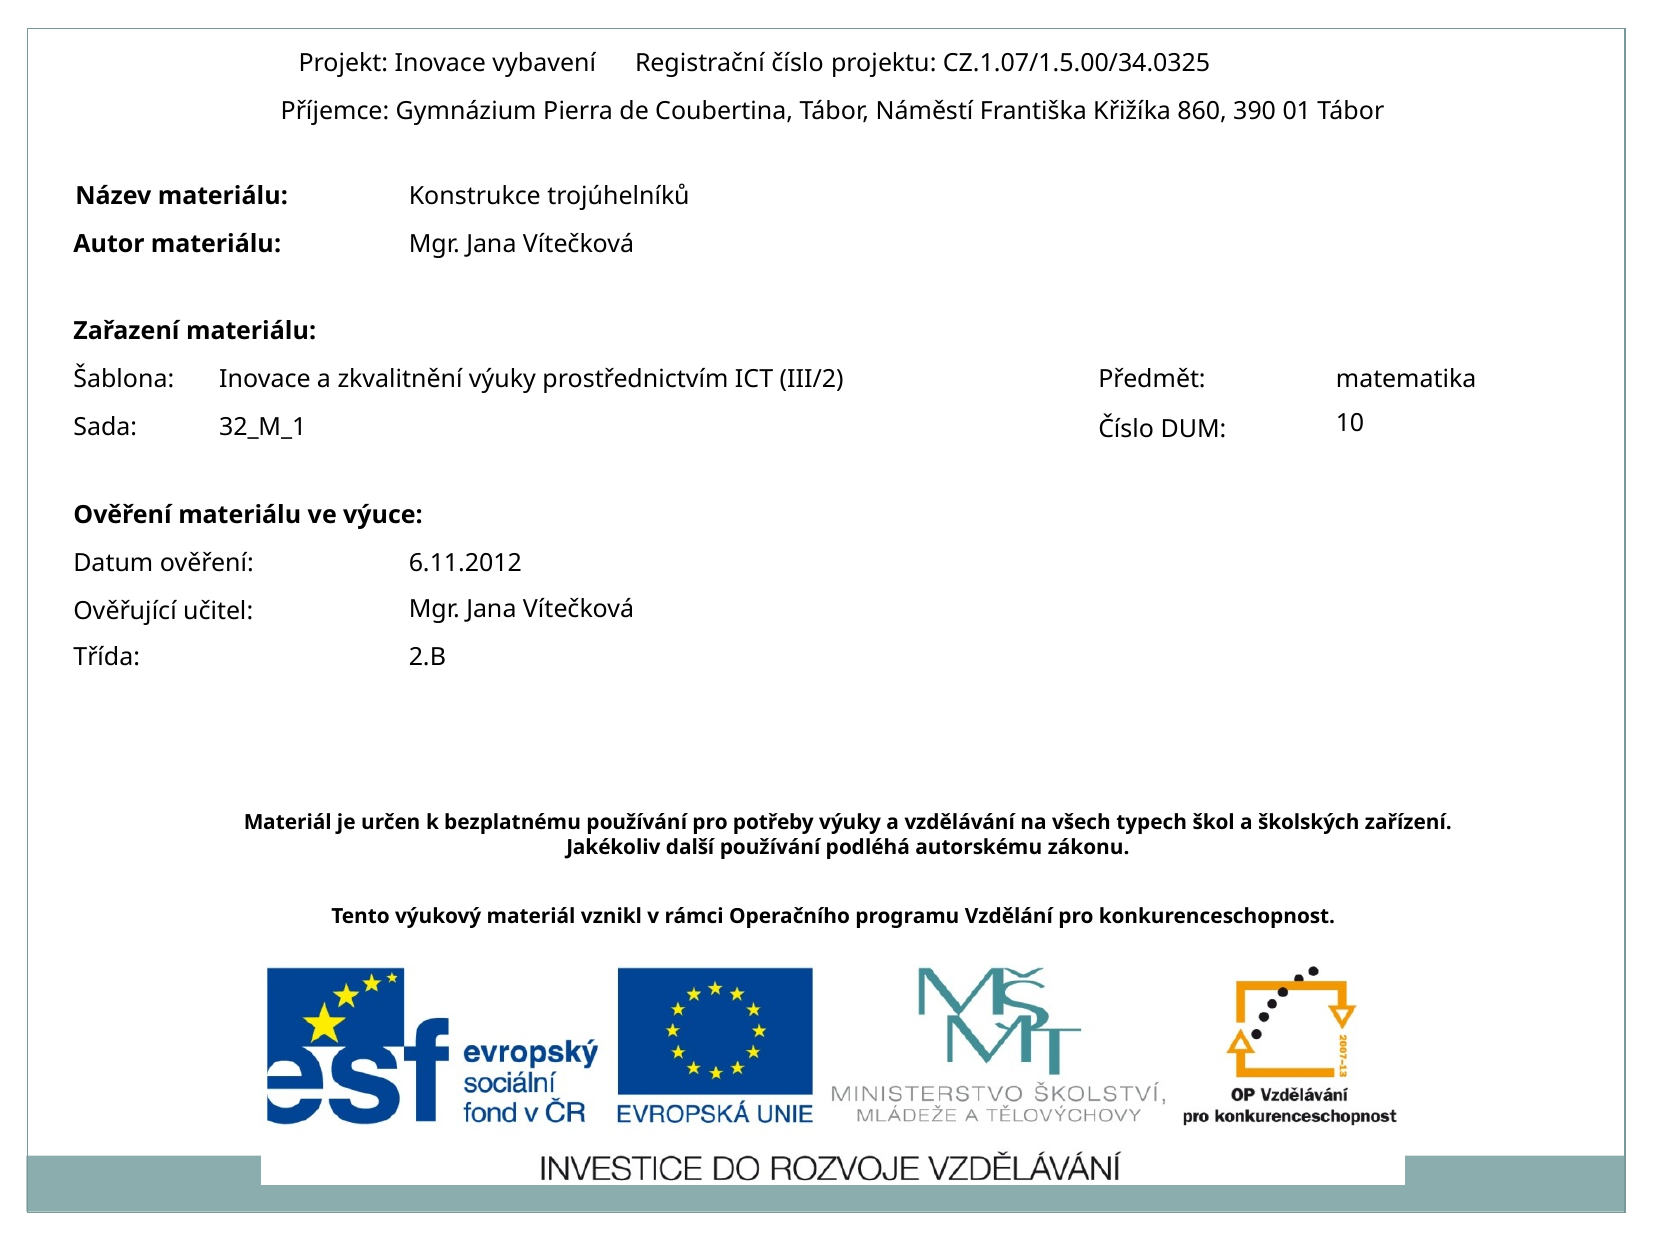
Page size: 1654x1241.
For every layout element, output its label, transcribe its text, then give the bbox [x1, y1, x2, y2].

text_box Mgr. Jana Vítečková [393, 577, 686, 630]
text_box 32_M_1 [204, 395, 645, 449]
text_box Příjemce: Gymnázium Pierra de Coubertina, Tábor, Náměstí Františka Křižíka 860, 390 01 Tábor [129, 79, 1538, 132]
text_box Číslo DUM: [1083, 397, 1309, 451]
text_box 10 [1320, 391, 1538, 445]
picture [261, 964, 1406, 1186]
text_box Autor materiálu: [58, 212, 371, 265]
text_box Sada: [58, 401, 200, 449]
text_box Šablona: [58, 347, 204, 401]
text_box Třída: [58, 632, 200, 678]
text_box Předmět: [1083, 347, 1275, 397]
text_box Inovace a zkvalitnění výuky prostřednictvím ICT (III/2) [204, 347, 1055, 401]
text_box Zařazení materiálu: [58, 299, 421, 347]
text_box Konstrukce trojúhelníků [393, 164, 709, 217]
text_box Datum ověření: [58, 531, 342, 579]
text_box Tento výukový materiál vznikl v rámci Operačního programu Vzdělání pro konkurenceschopnost. [143, 887, 1523, 935]
text_box Název materiálu: [60, 164, 393, 217]
text_box Projekt: Inovace vybavení Registrační číslo projektu: CZ.1.07/1.5.00/34.0325 [283, 31, 1351, 79]
text_box Materiál je určen k bezplatnému používání pro potřeby výuky a vzdělávání na všech typech škol a školských zařízení. Jakékoliv další používání podléhá autorskému zákonu. [0, 793, 1654, 867]
text_box Ověření materiálu ve výuce: [58, 483, 563, 536]
text_box Ověřující učitel: [58, 579, 346, 632]
text_box Mgr. Jana Vítečková [393, 212, 686, 265]
text_box 6.11.2012 [393, 531, 544, 584]
text_box matematika [1320, 347, 1617, 401]
text_box 2.B [393, 624, 515, 678]
